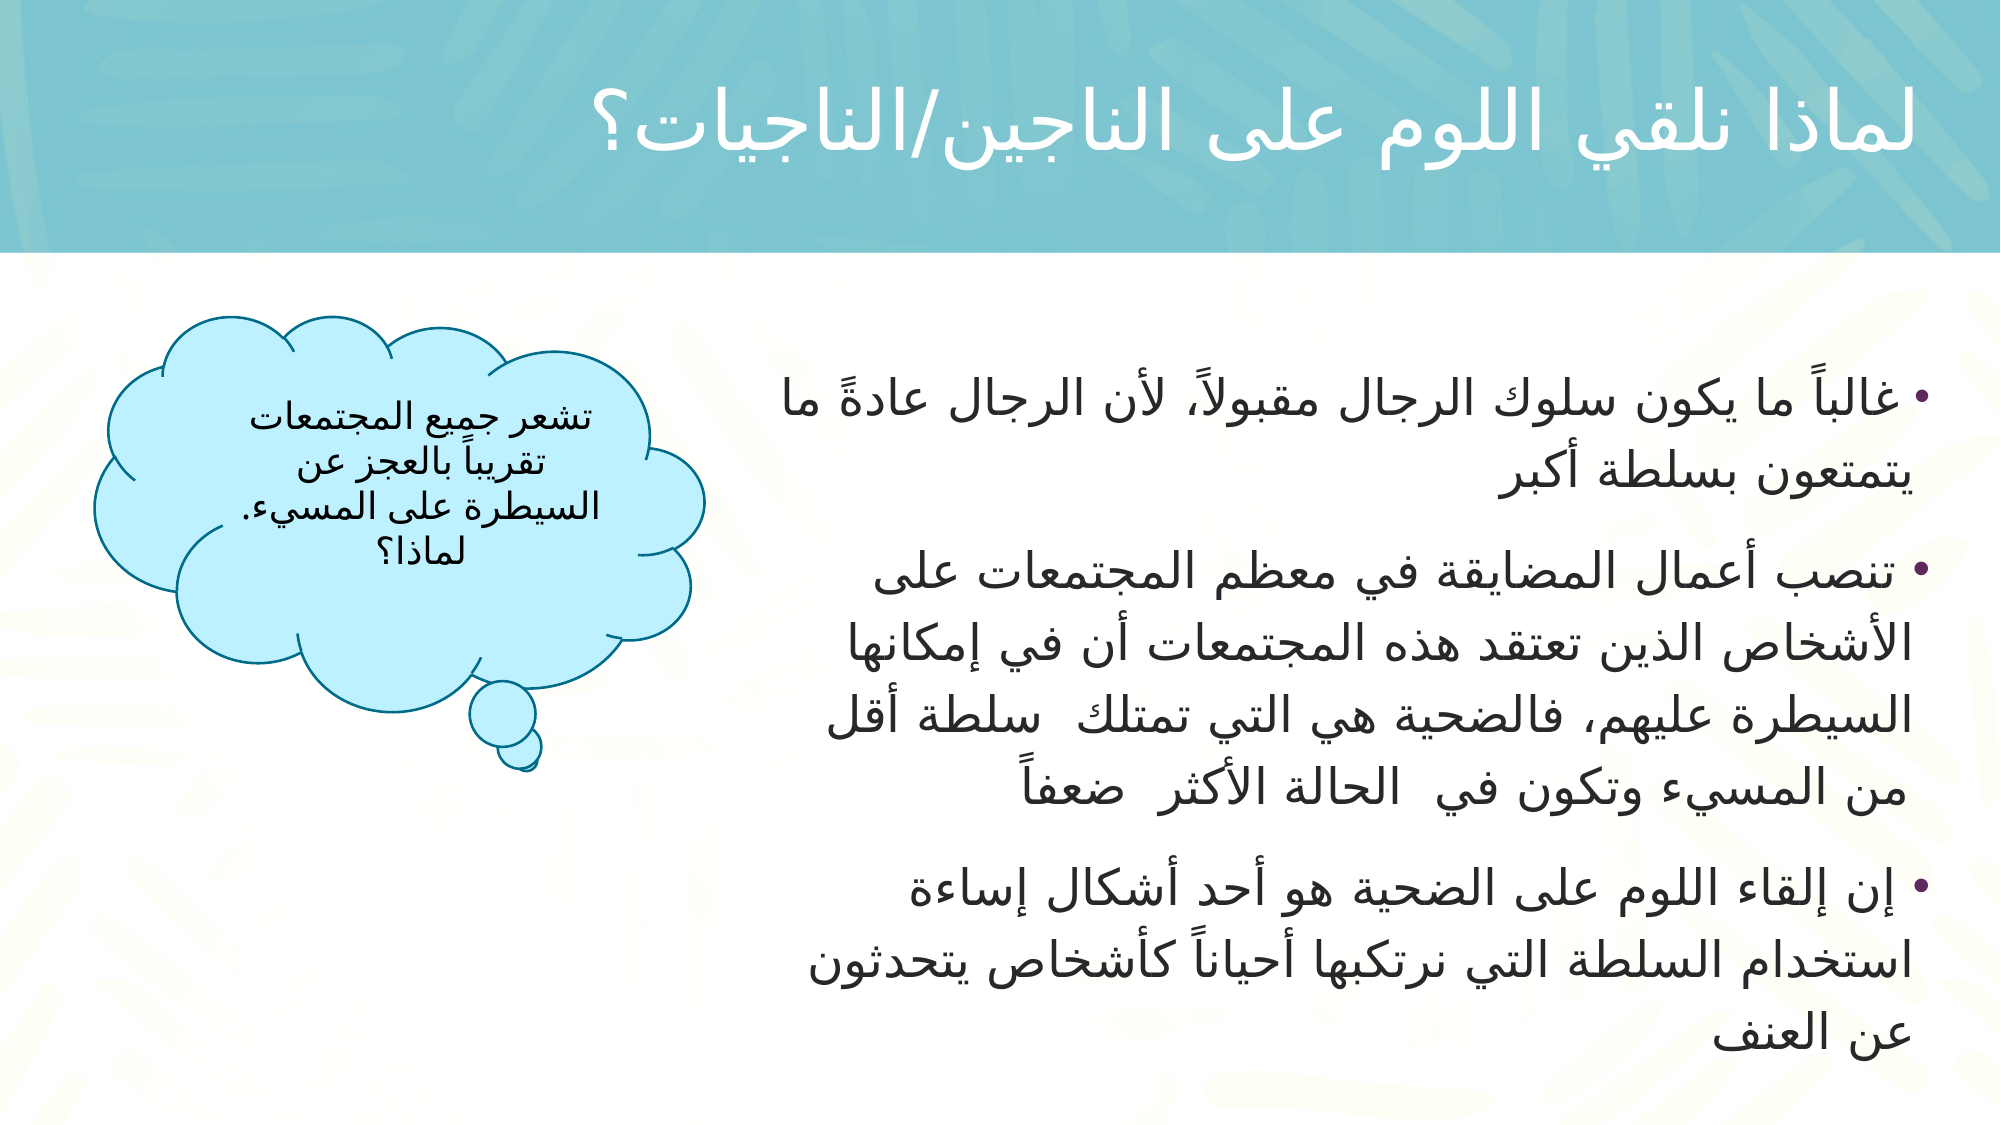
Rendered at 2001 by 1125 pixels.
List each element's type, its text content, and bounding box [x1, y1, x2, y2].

list غالباً ما يكون سلوك الرجال مقبولاً، لأن الرجال عادةً ما يتمتعون بسلطة أكبر تنصب أعمال المضايقة في معظم المجتمعات على الأشخاص الذين تعتقد هذه المجتمعات أن في إمكانها السيطرة عليهم، فالضحية هي التي تمتلك سلطة أقل من المسيء وتكون في الحالة الأكثر ضعفاً إن إلقاء اللوم على الضحية هو أحد أشكال إساءة استخدام السلطة التي نرتكبها أحياناً كأشخاص يتحدثون عن العنف [755, 345, 1938, 1006]
text_box تشعر جميع المجتمعات تقريباً بالعجز عن السيطرة على المسيء. لماذا؟ [93, 315, 706, 773]
picture [0, 0, 2000, 1125]
title لماذا نلقي اللوم على الناجين/الناجيات؟ [61, 33, 1938, 220]
